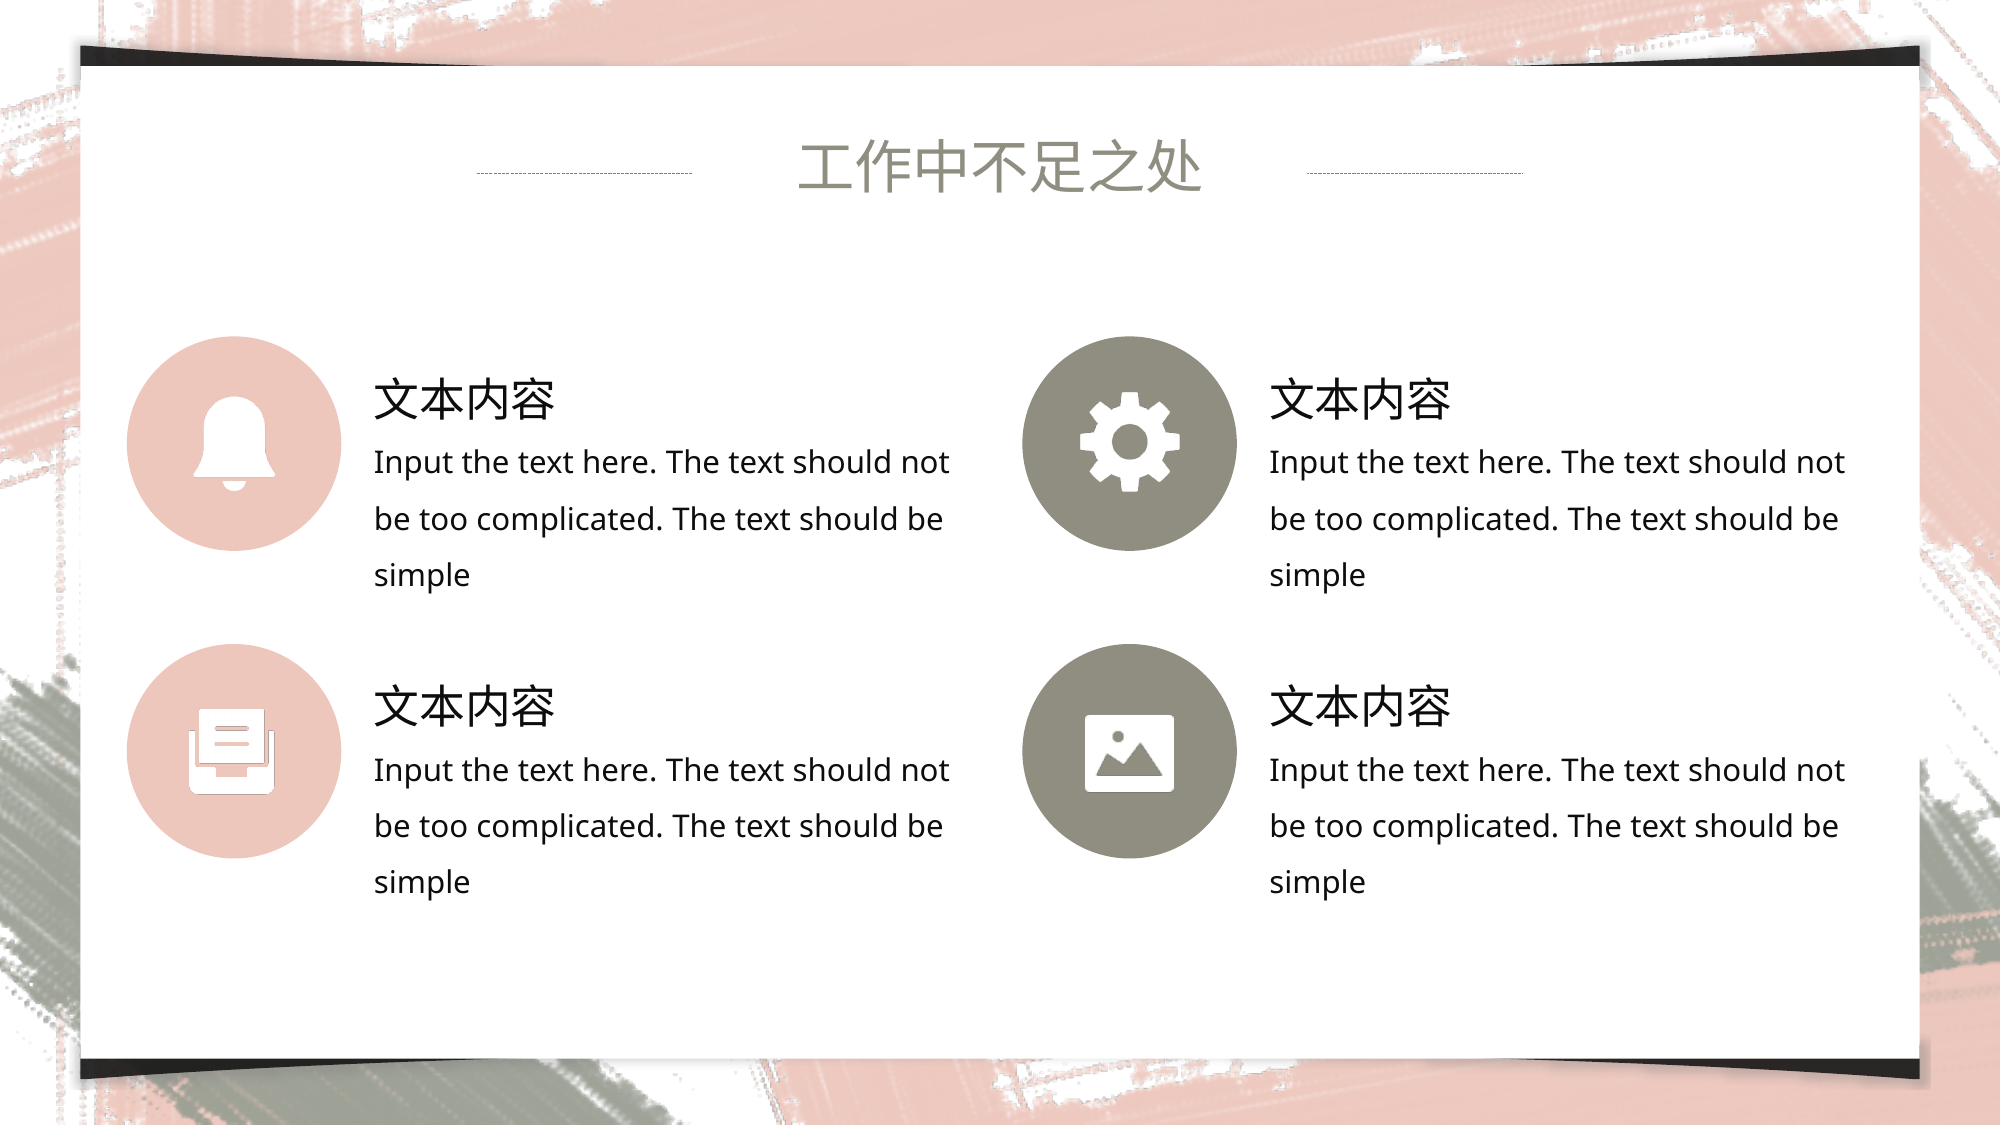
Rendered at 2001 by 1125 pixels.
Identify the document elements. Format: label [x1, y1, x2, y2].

picture [0, 0, 2000, 1125]
text_box [80, 45, 1920, 1080]
